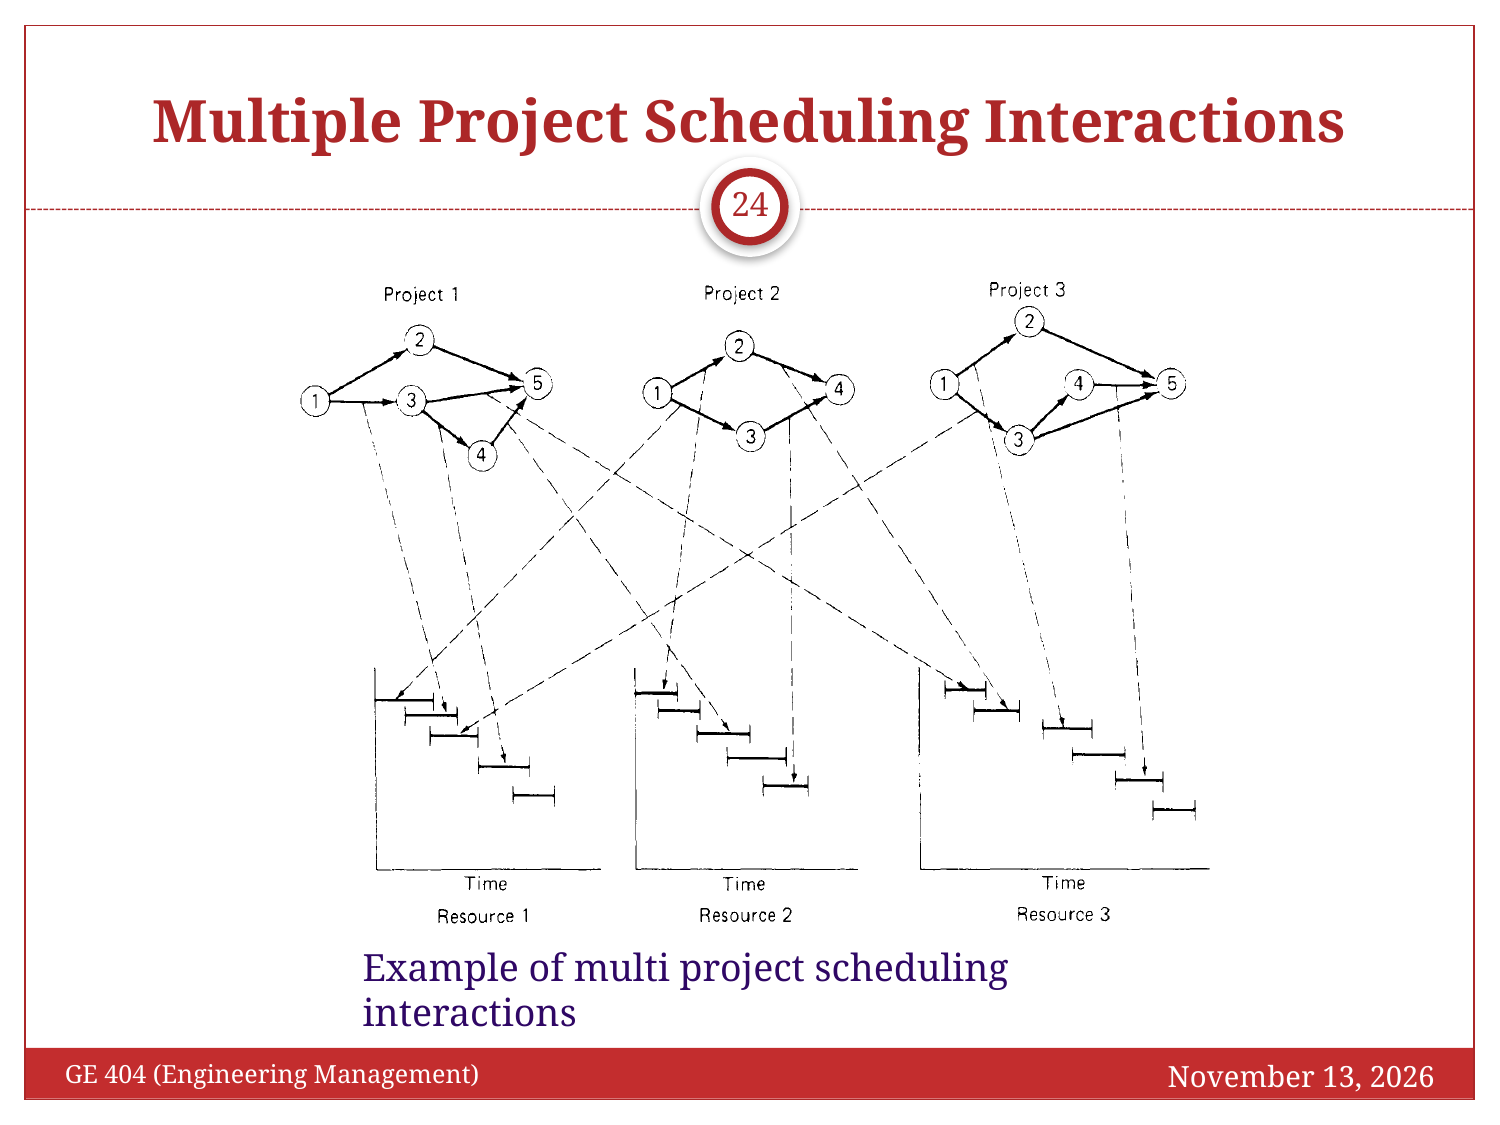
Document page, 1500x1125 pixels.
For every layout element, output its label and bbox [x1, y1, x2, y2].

title [49, 37, 1450, 162]
slide_number [950, 1050, 1450, 1111]
footer [50, 1051, 638, 1112]
text_box [347, 936, 1199, 1042]
slide_number [712, 169, 788, 243]
picture [287, 270, 1231, 933]
